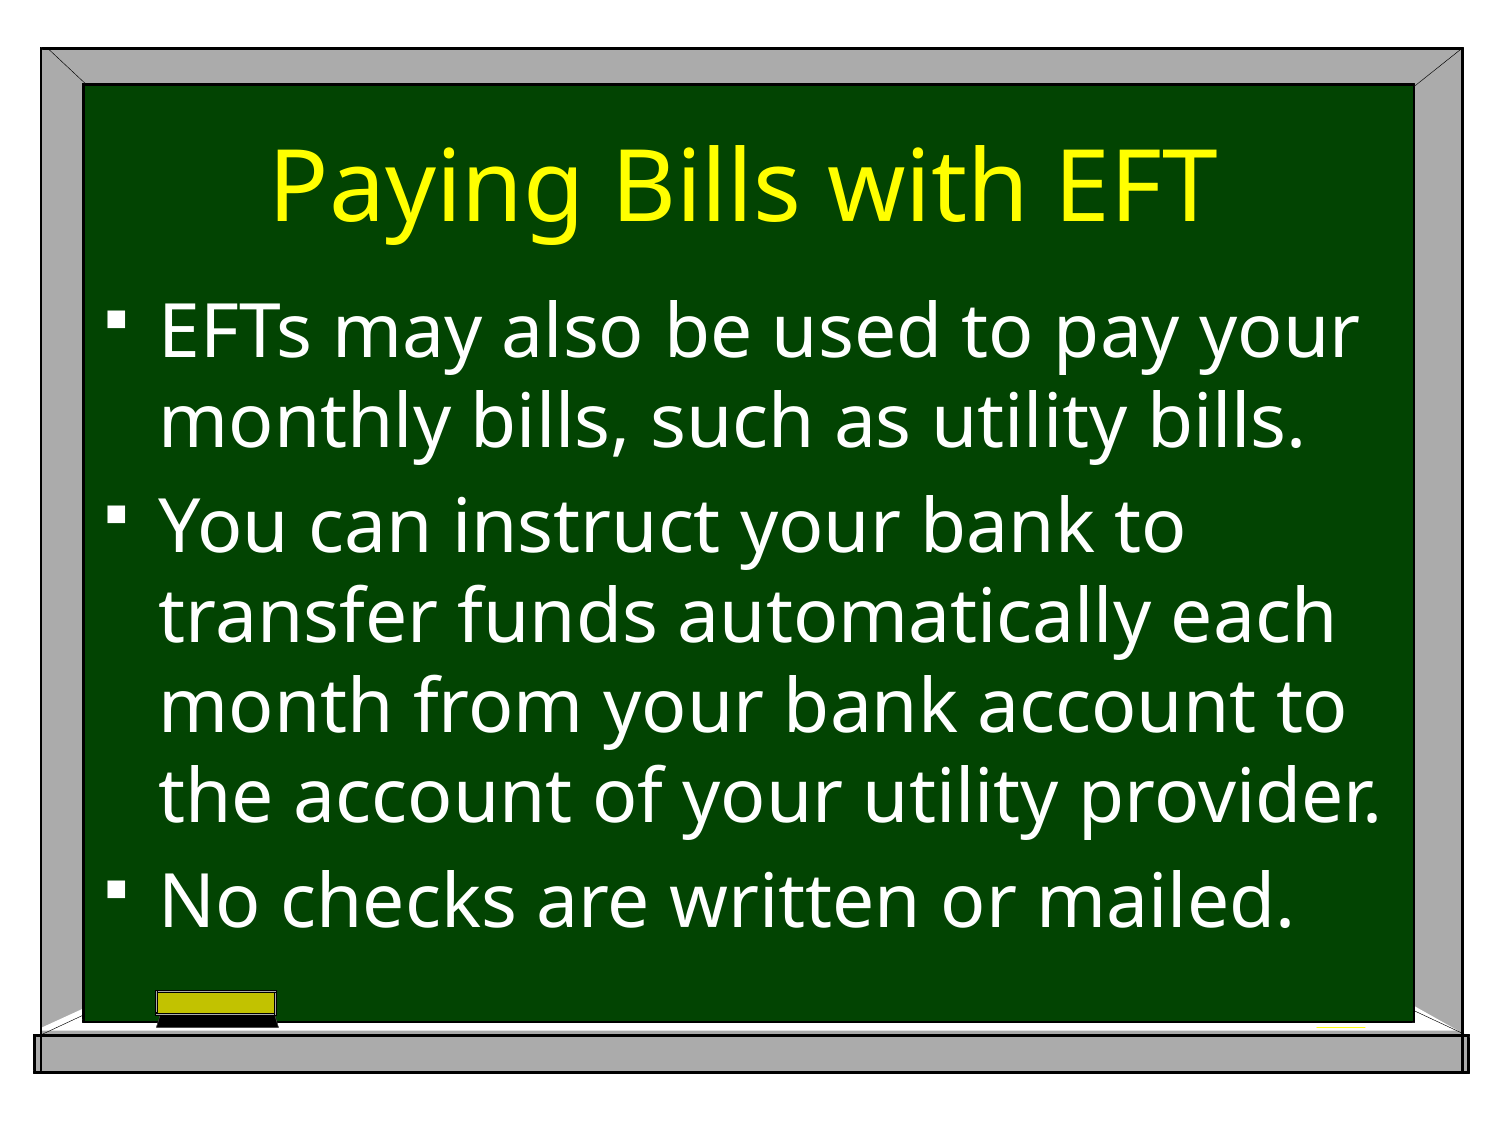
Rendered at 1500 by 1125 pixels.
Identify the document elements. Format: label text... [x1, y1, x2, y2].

list EFTs may also be used to pay your monthly bills, such as utility bills. You can instruct your bank to transfer funds automatically each month from your bank account to the account of your utility provider. No checks are written or mailed. [87, 275, 1413, 1000]
title Paying Bills with EFT [87, 99, 1400, 263]
